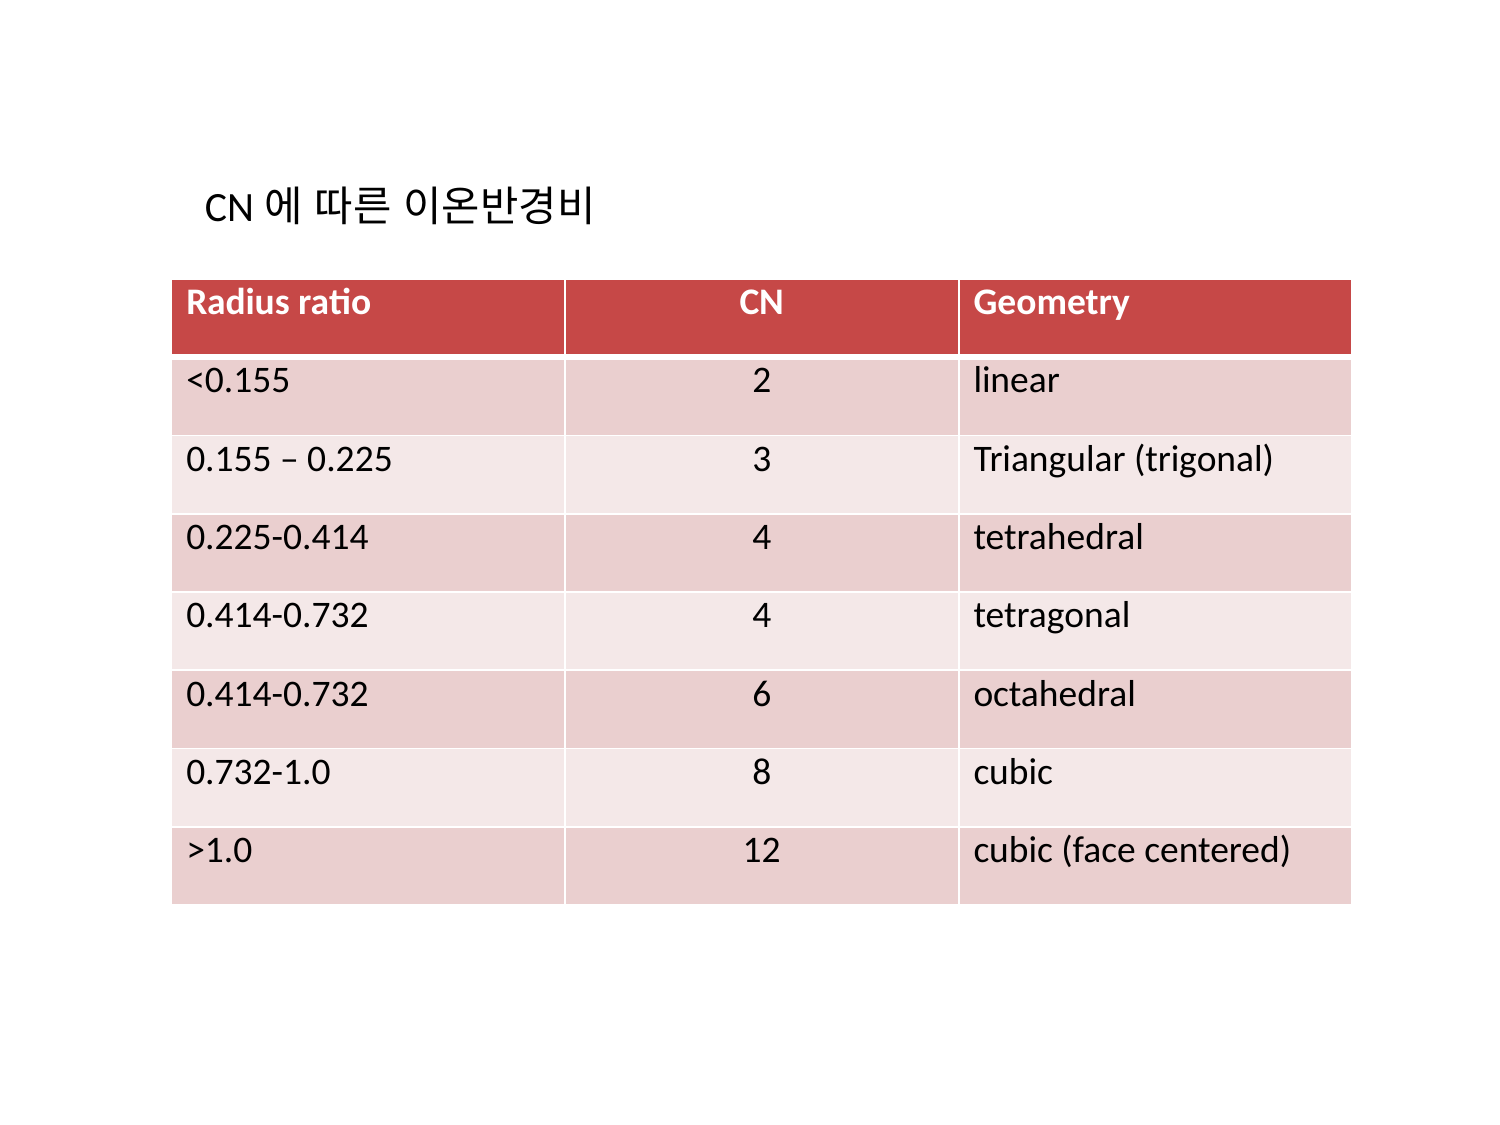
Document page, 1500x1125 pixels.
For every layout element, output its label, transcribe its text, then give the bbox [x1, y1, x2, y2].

table_cell tetrahedral [960, 515, 1351, 591]
table_header Geometry [960, 280, 1351, 354]
table_header CN [566, 280, 958, 354]
table_header Radius ratio [172, 280, 564, 354]
table_cell cubic [960, 749, 1351, 826]
table_cell Triangular (trigonal) [960, 436, 1351, 513]
table_cell 8 [566, 749, 958, 826]
table_cell octahedral [960, 671, 1351, 748]
table_cell cubic (face centered) [960, 828, 1351, 904]
table_cell 4 [566, 593, 958, 669]
table_cell 0.732-1.0 [172, 749, 564, 826]
table_cell 12 [566, 828, 958, 904]
table_cell <0.155 [172, 360, 564, 435]
table_cell 0.225-0.414 [172, 515, 564, 591]
table_cell 2 [566, 360, 958, 435]
table_cell >1.0 [172, 828, 564, 904]
table_cell tetragonal [960, 593, 1351, 669]
table_cell 0.414-0.732 [172, 671, 564, 748]
table_cell linear [960, 360, 1351, 435]
table_cell 6 [566, 671, 958, 748]
text_box CN에 따른 이온반경비 [190, 172, 611, 238]
table_cell 4 [566, 515, 958, 591]
table_cell 0.155 – 0.225 [172, 436, 564, 513]
table_cell 0.414-0.732 [172, 593, 564, 669]
table_cell 3 [566, 436, 958, 513]
